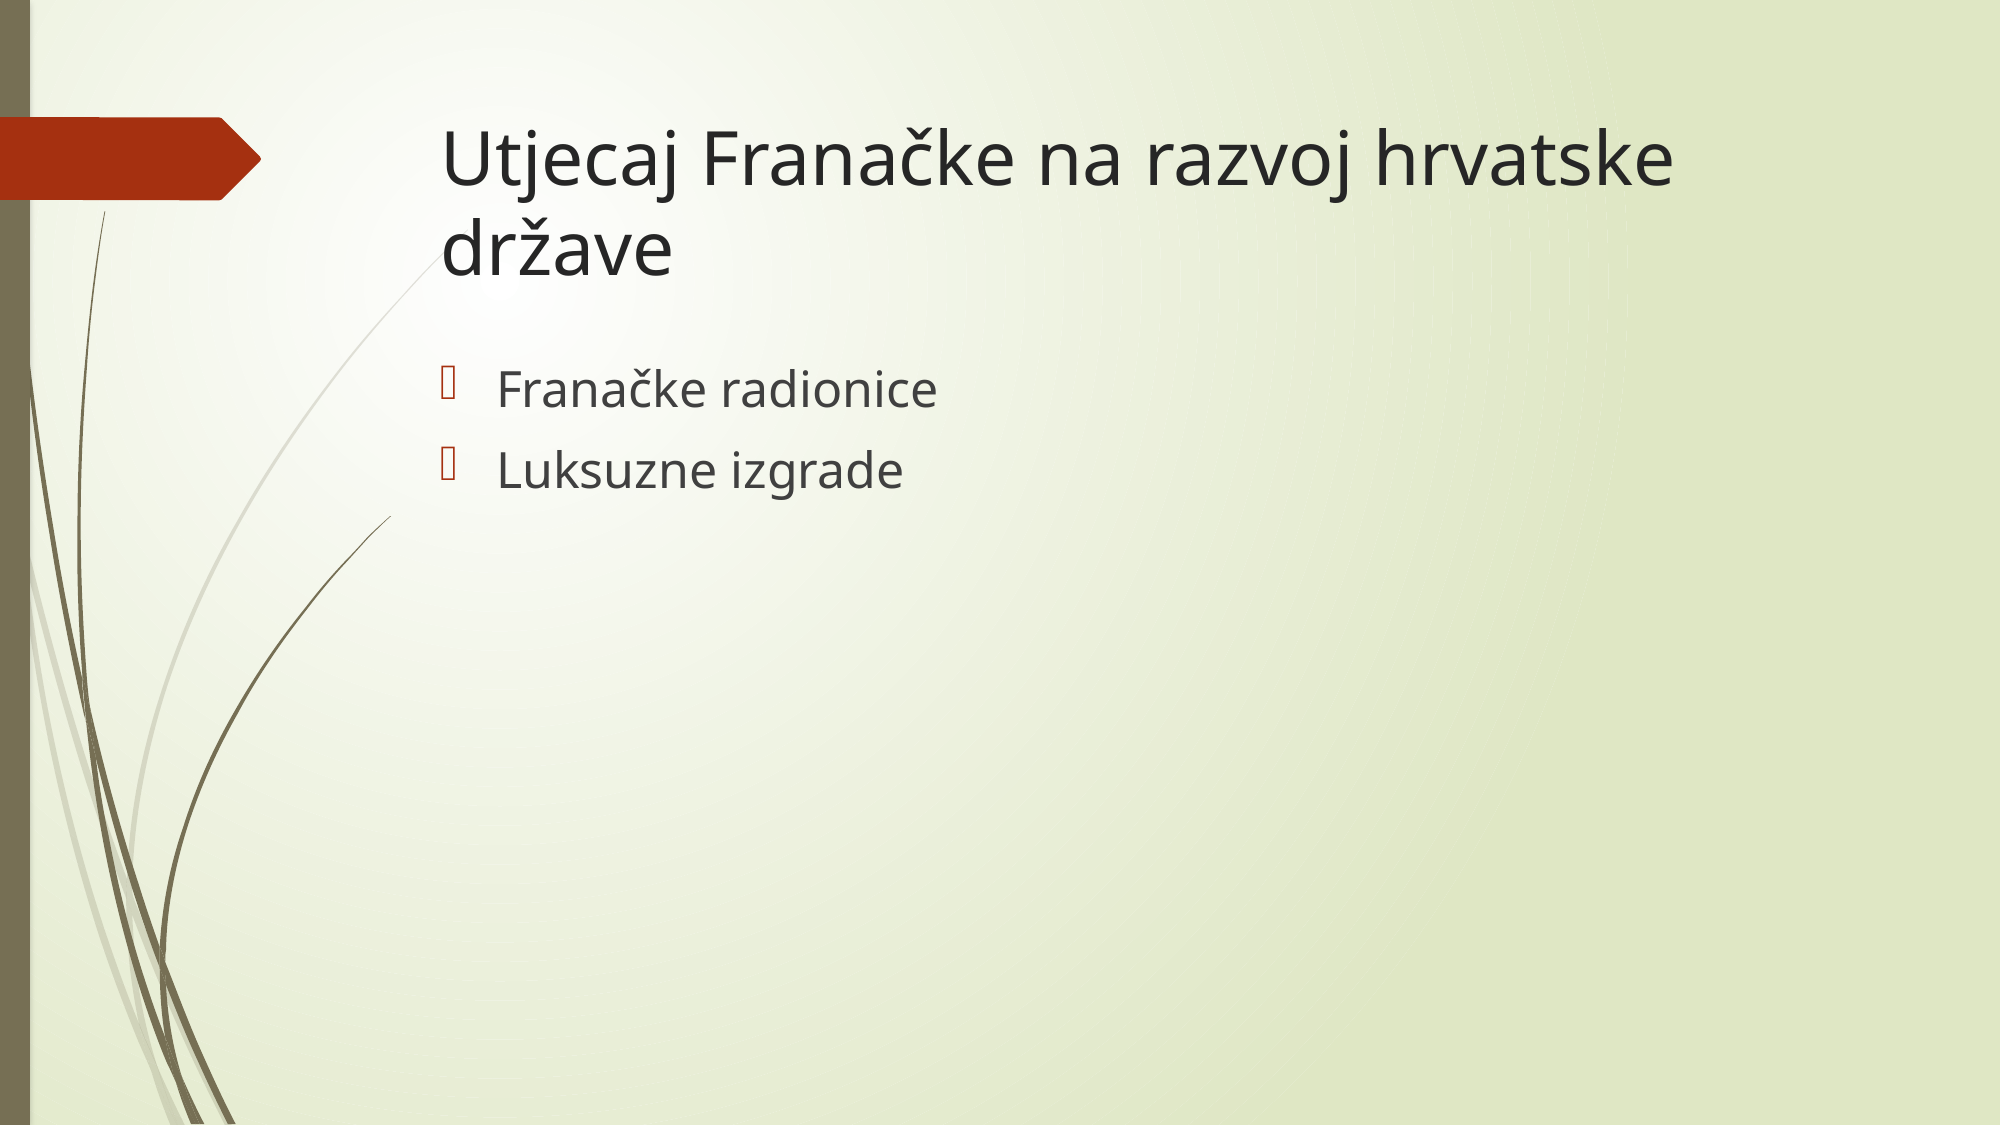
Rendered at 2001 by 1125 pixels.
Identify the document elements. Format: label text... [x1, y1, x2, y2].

title Utjecaj Franačke na razvoj hrvatske države [425, 102, 1888, 313]
list Franačke radionice Luksuzne izgrade [424, 350, 1888, 970]
